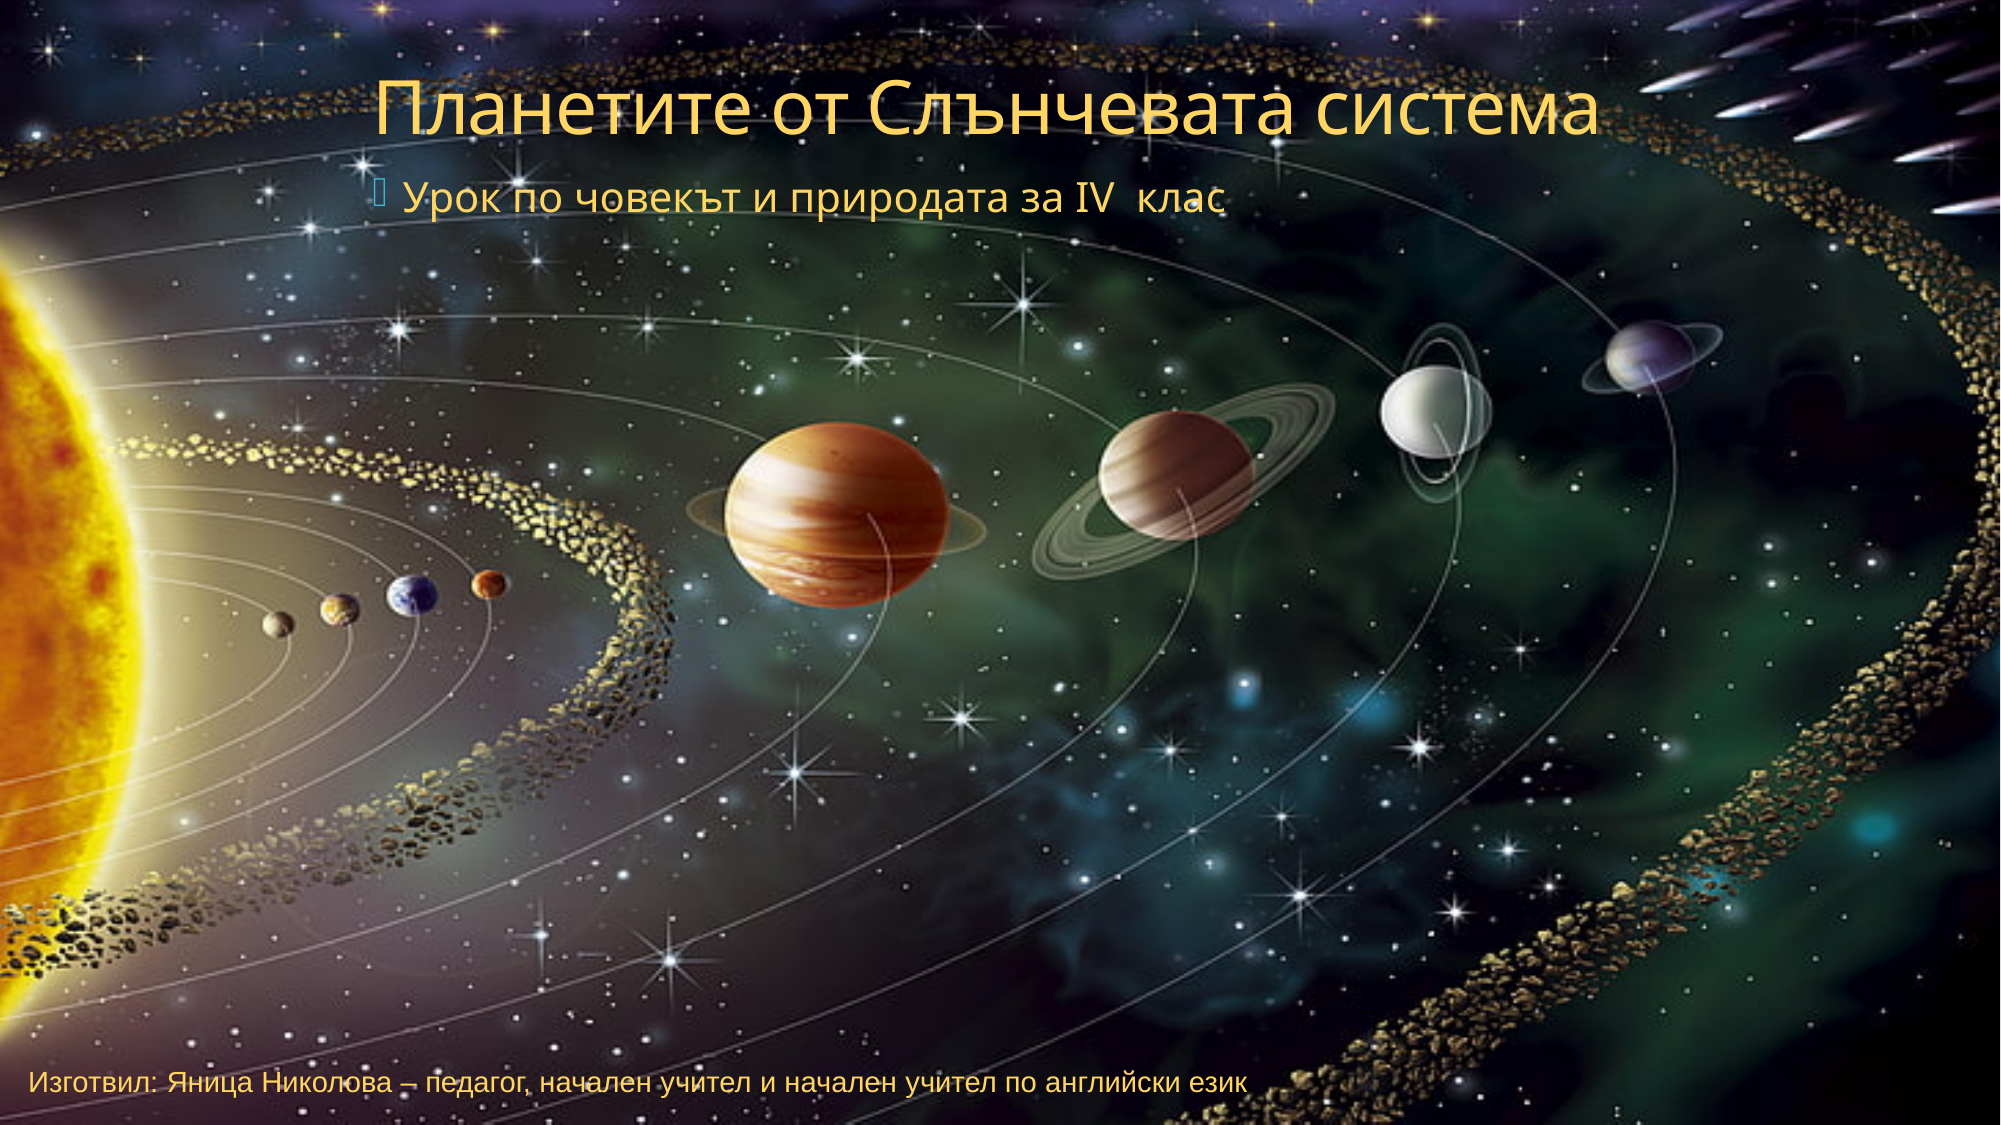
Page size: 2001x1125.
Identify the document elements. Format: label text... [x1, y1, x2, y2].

picture [0, 0, 2001, 1125]
subtitle Урок по човекът и природата за IV клас [357, 151, 1558, 246]
title Планетите от Слънчевата система [357, 0, 1666, 221]
text_box Изготвил: Яница Николова – педагог, начален учител и начален учител по английски език [28, 1063, 1249, 1099]
